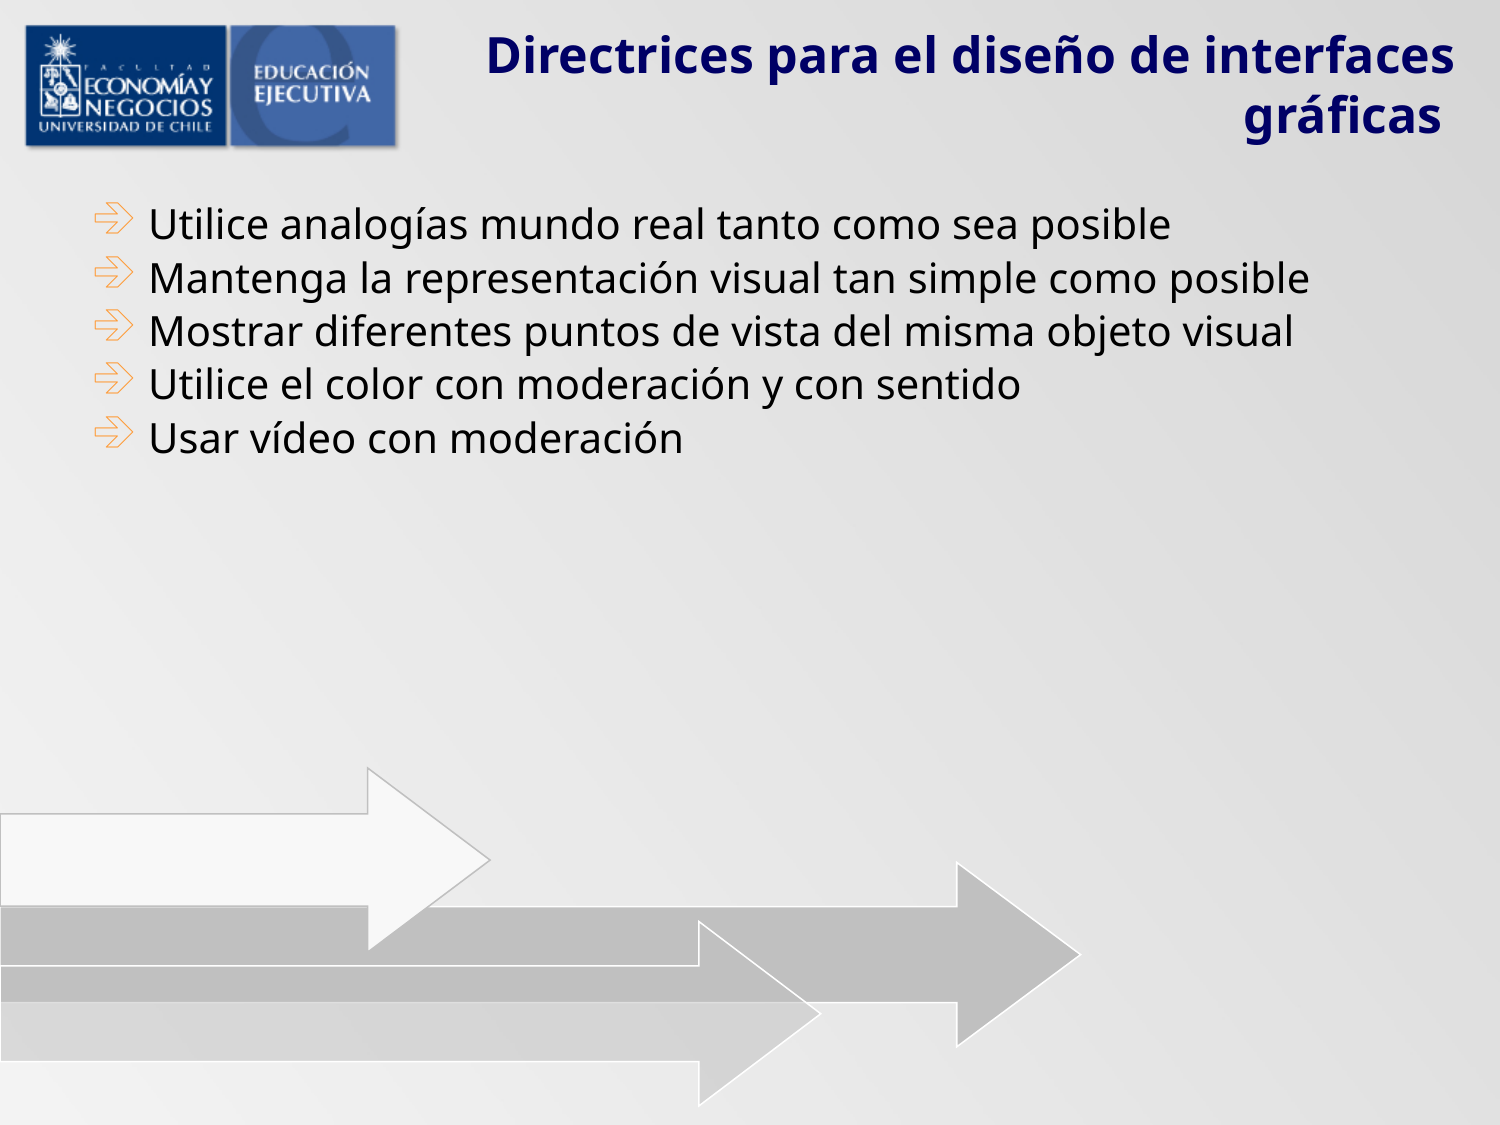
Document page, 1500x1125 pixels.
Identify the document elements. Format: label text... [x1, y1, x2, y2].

list Utilice analogías mundo real tanto como sea posible Mantenga la representación visual tan simple como posible Mostrar diferentes puntos de vista del misma objeto visual Utilice el color con moderación y con sentido Usar vídeo con moderación [76, 196, 1471, 1012]
picture [0, 0, 1500, 1125]
title Directrices para el diseño de interfaces gráficas [395, 18, 1471, 150]
